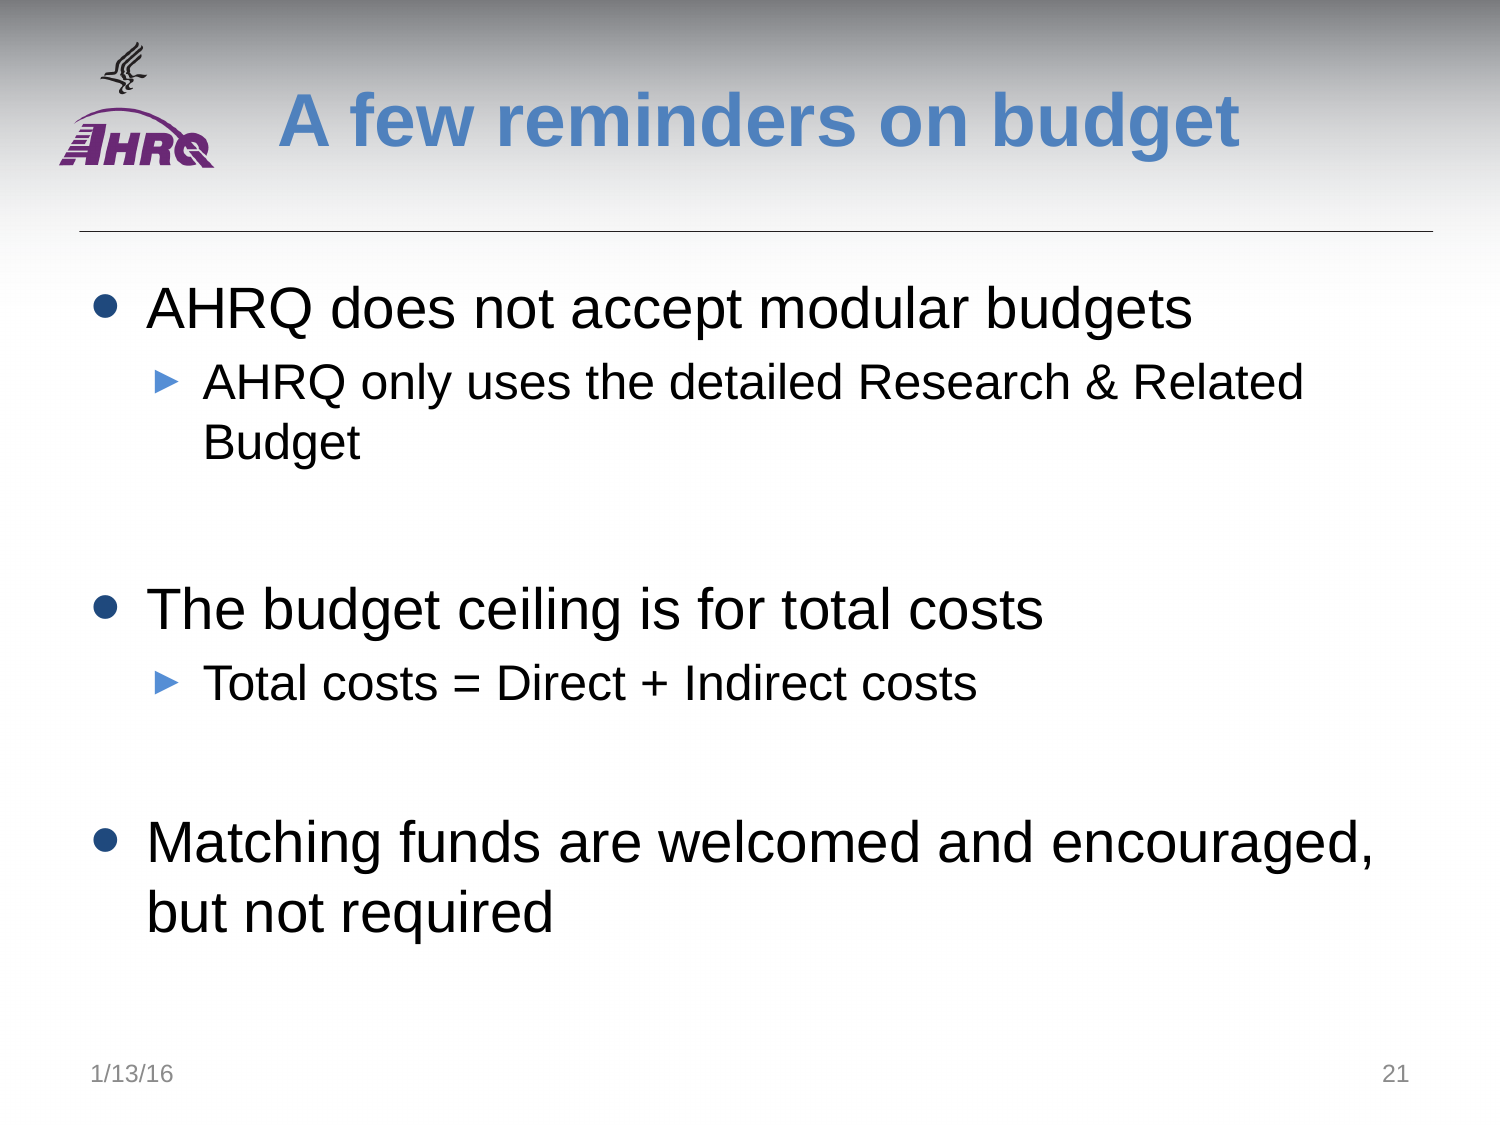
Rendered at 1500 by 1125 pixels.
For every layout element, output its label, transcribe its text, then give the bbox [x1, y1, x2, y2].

slide_number 21 [1074, 1042, 1425, 1103]
list AHRQ does not accept modular budgets AHRQ only uses the detailed Research & Related Budget The budget ceiling is for total costs Total costs = Direct + Indirect costs Matching funds are welcomed and encouraged, but not required [75, 262, 1425, 1005]
picture [0, 0, 1500, 1125]
title A few reminders on budget [262, 45, 1425, 188]
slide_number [75, 1042, 425, 1103]
